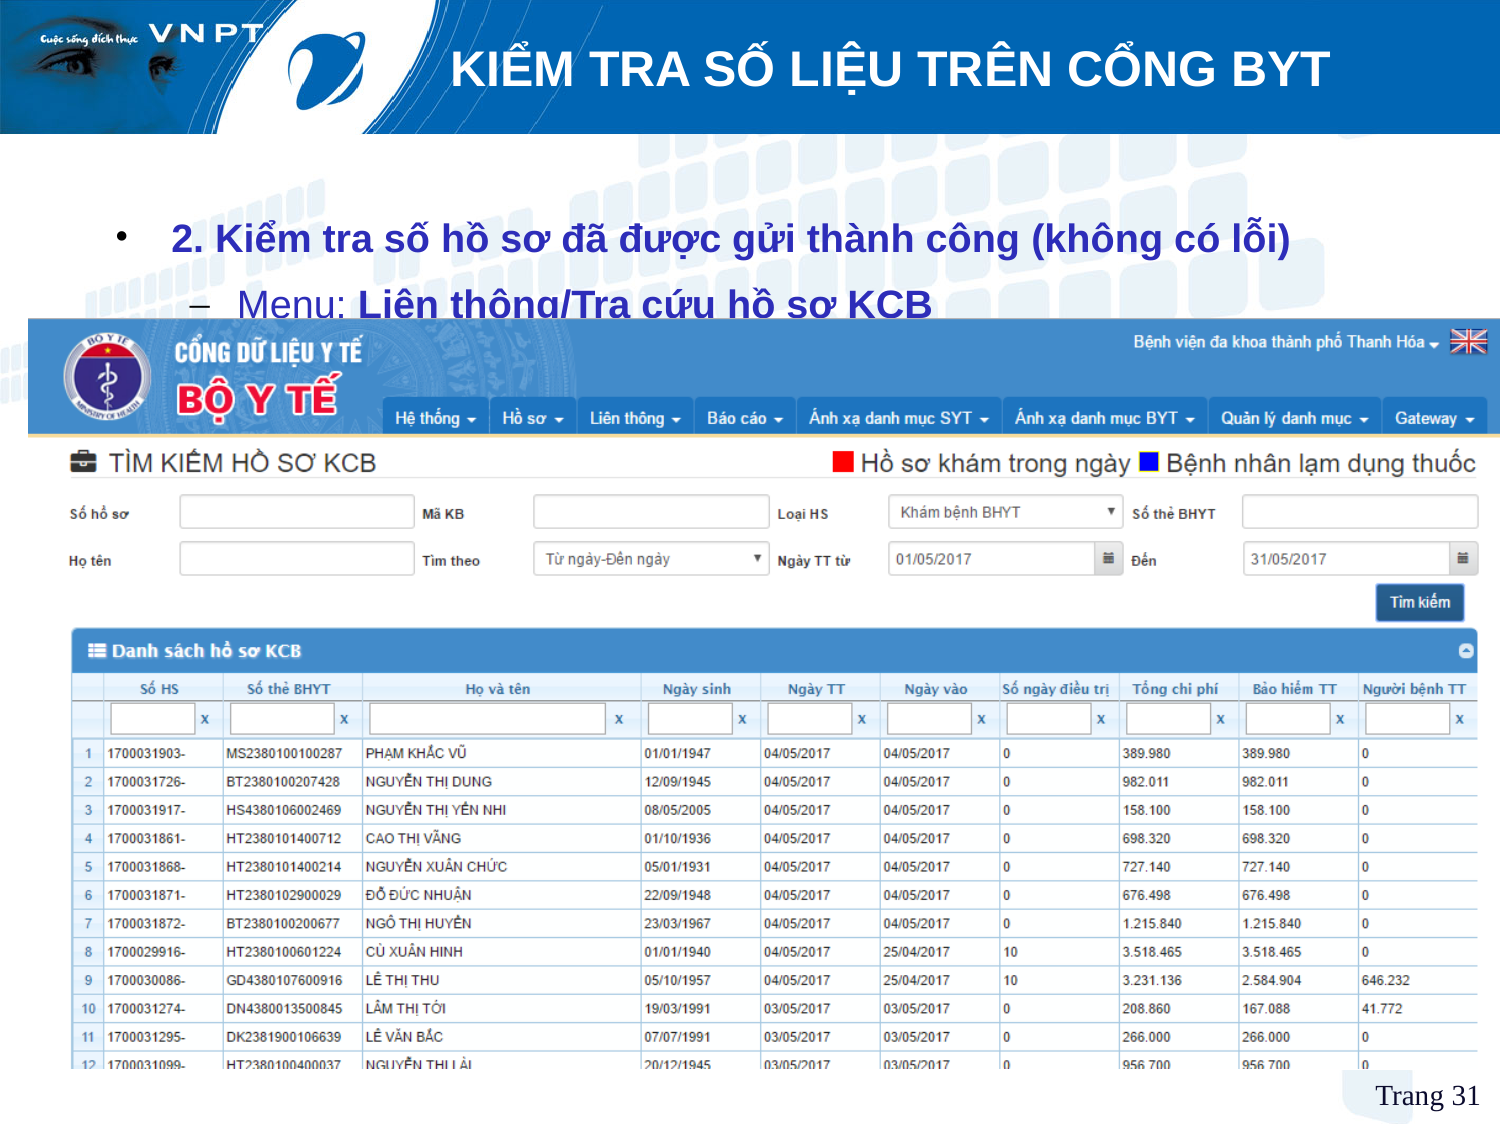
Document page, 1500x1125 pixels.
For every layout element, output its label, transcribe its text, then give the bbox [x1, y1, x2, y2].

list 2. Kiểm tra số hồ sơ đã được gửi thành công (không có lỗi) Menu: Liên thông/Tra cứu hồ sơ KCB Tại đây cho phép ta xem số hồ sơ đã được gửi thành công (từ các file đã gửi) theo khoảng thời gian tùy chọn [102, 187, 1423, 317]
slide_number Trang 31 [1242, 1078, 1497, 1125]
picture [0, 0, 1500, 1125]
title KIỂM TRA SỐ LIỆU TRÊN CỔNG BYT [437, 0, 1496, 133]
